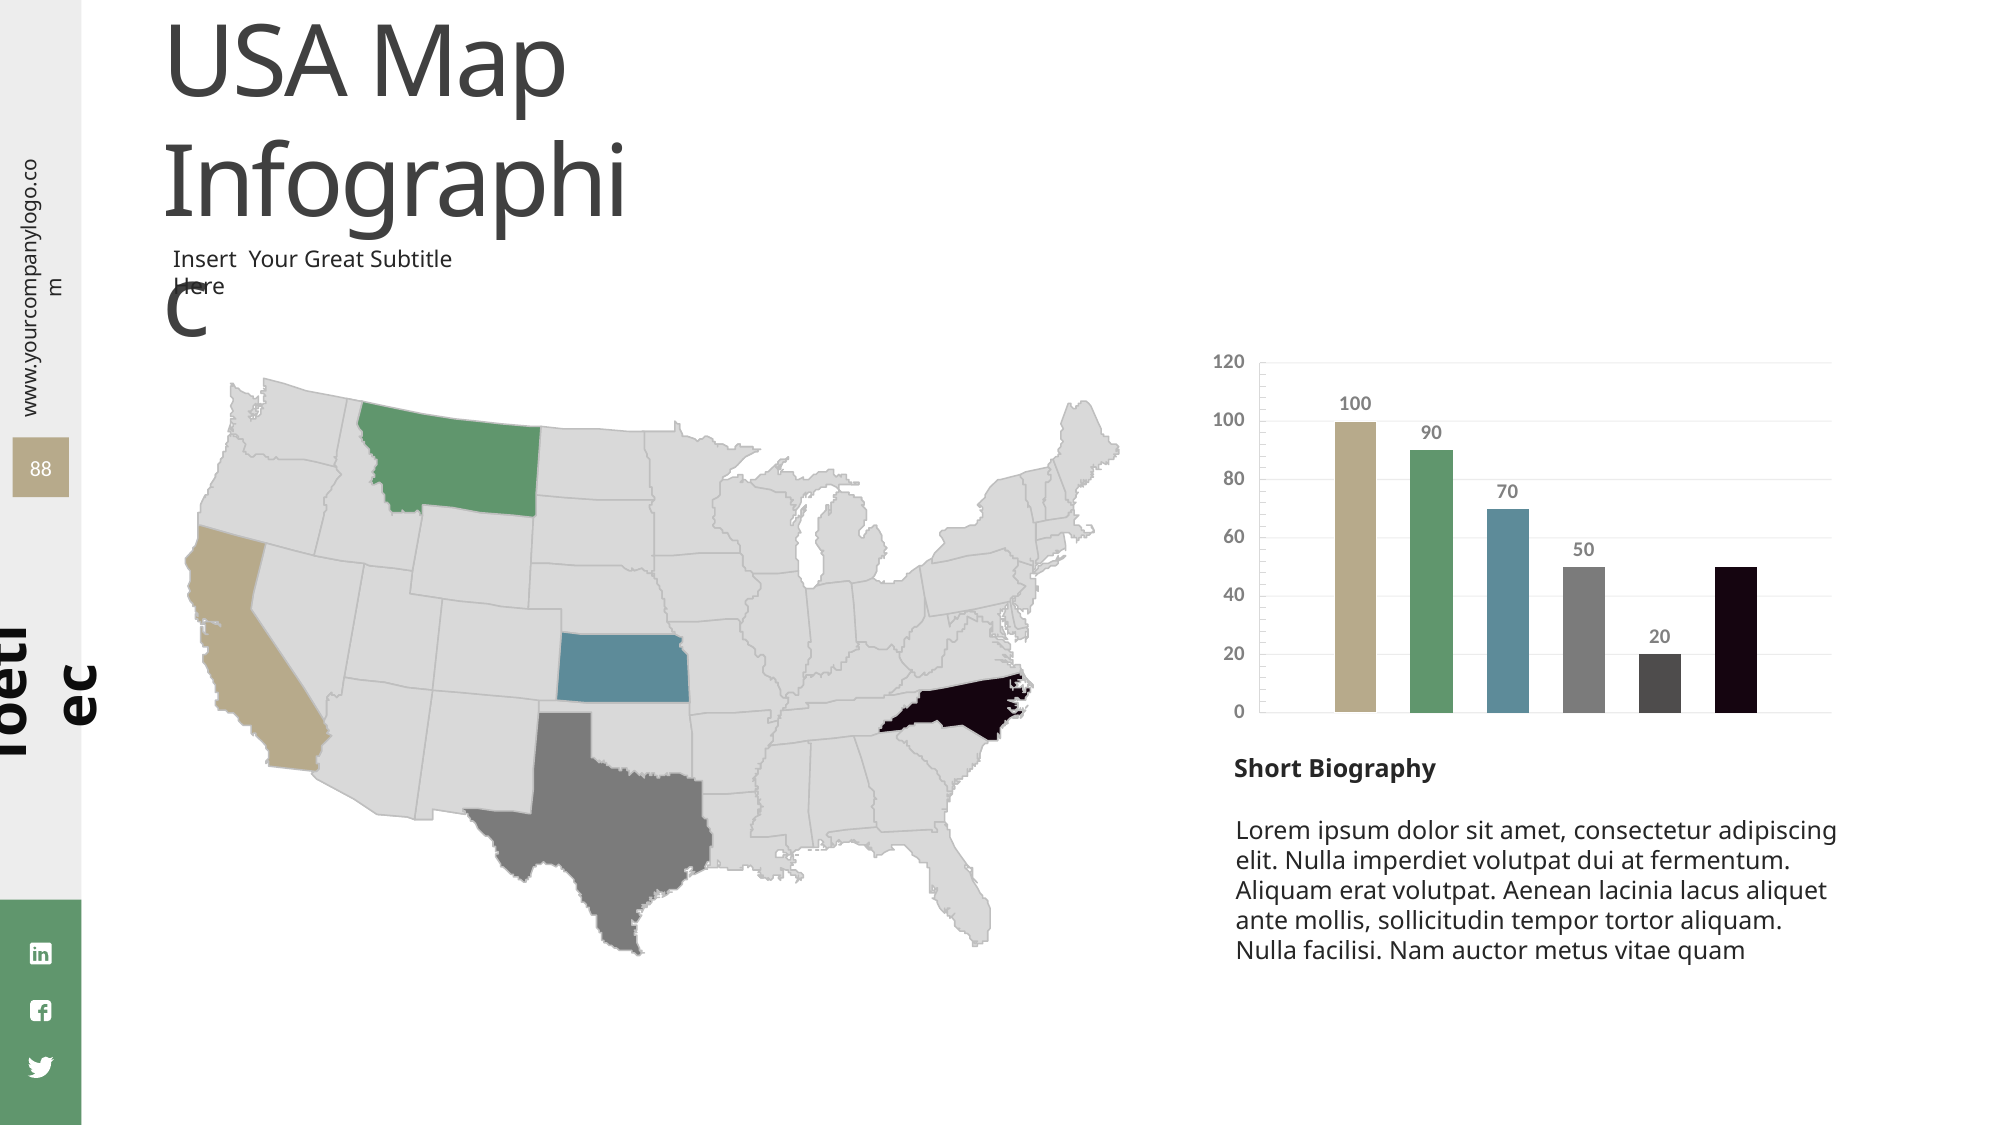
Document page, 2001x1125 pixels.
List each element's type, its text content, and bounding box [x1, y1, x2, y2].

text_box Short Biography [1219, 733, 1504, 802]
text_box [185, 378, 1119, 956]
slide_number 88 [12, 437, 69, 498]
text_box USA Map Infographic [147, 116, 677, 236]
text_box Lorem ipsum dolor sit amet, consectetur adipiscing elit. Nulla imperdiet volutpat dui at fermentum. Aliquam erat volutpat. Aenean lacinia lacus aliquet ante mollis, sollicitudin tempor tortor aliquam. Nulla facilisi. Nam auctor metus vitae quam [1220, 807, 1861, 972]
chart [1199, 344, 1845, 731]
text_box Insert Your Great Subtitle Here [158, 237, 512, 307]
